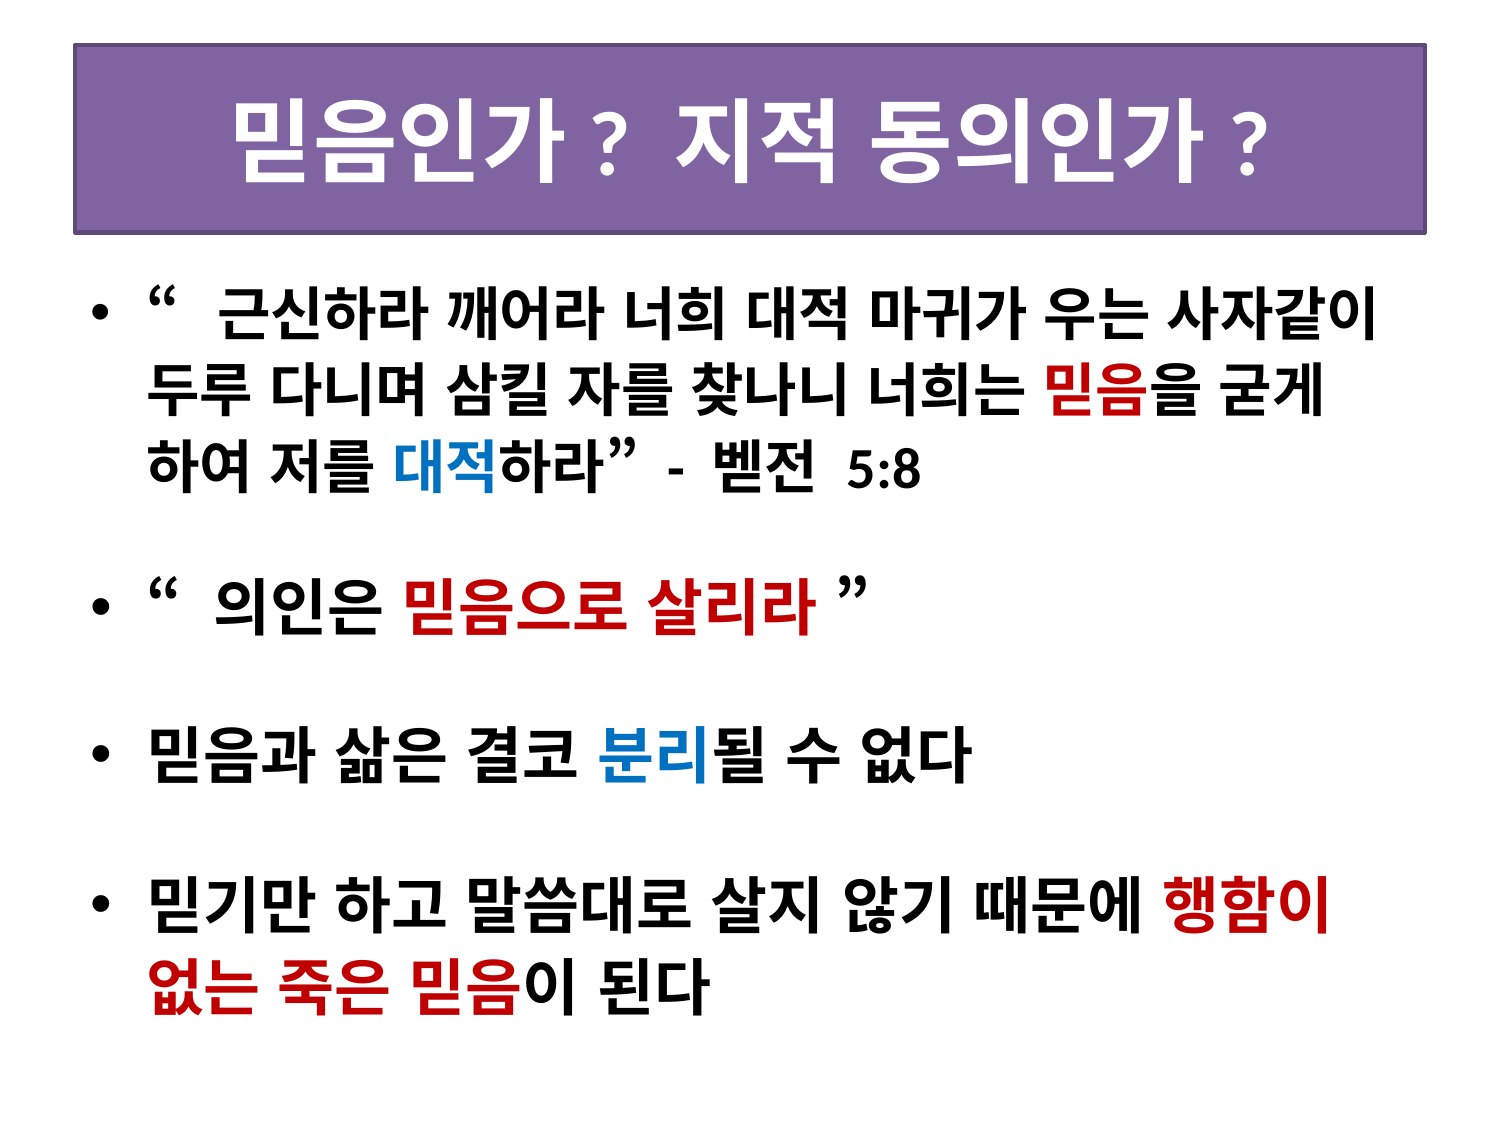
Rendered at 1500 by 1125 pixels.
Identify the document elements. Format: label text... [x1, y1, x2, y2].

title 믿음인가? 지적 동의인가? [73, 43, 1427, 235]
list “근신하라 깨어라 너희 대적 마귀가 우는 사자같이 두루 다니며 삼킬 자를 찾나니 너희는 믿음을 굳게 하여 저를 대적하라” - 벧전 5:8 “ 의인은 믿음으로 살리라 ” 믿음과 삶은 결코 분리될 수 없다 믿기만 하고 말씀대로 살지 않기 때문에 행함이 없는 죽은 믿음이 된다 [75, 262, 1425, 1038]
